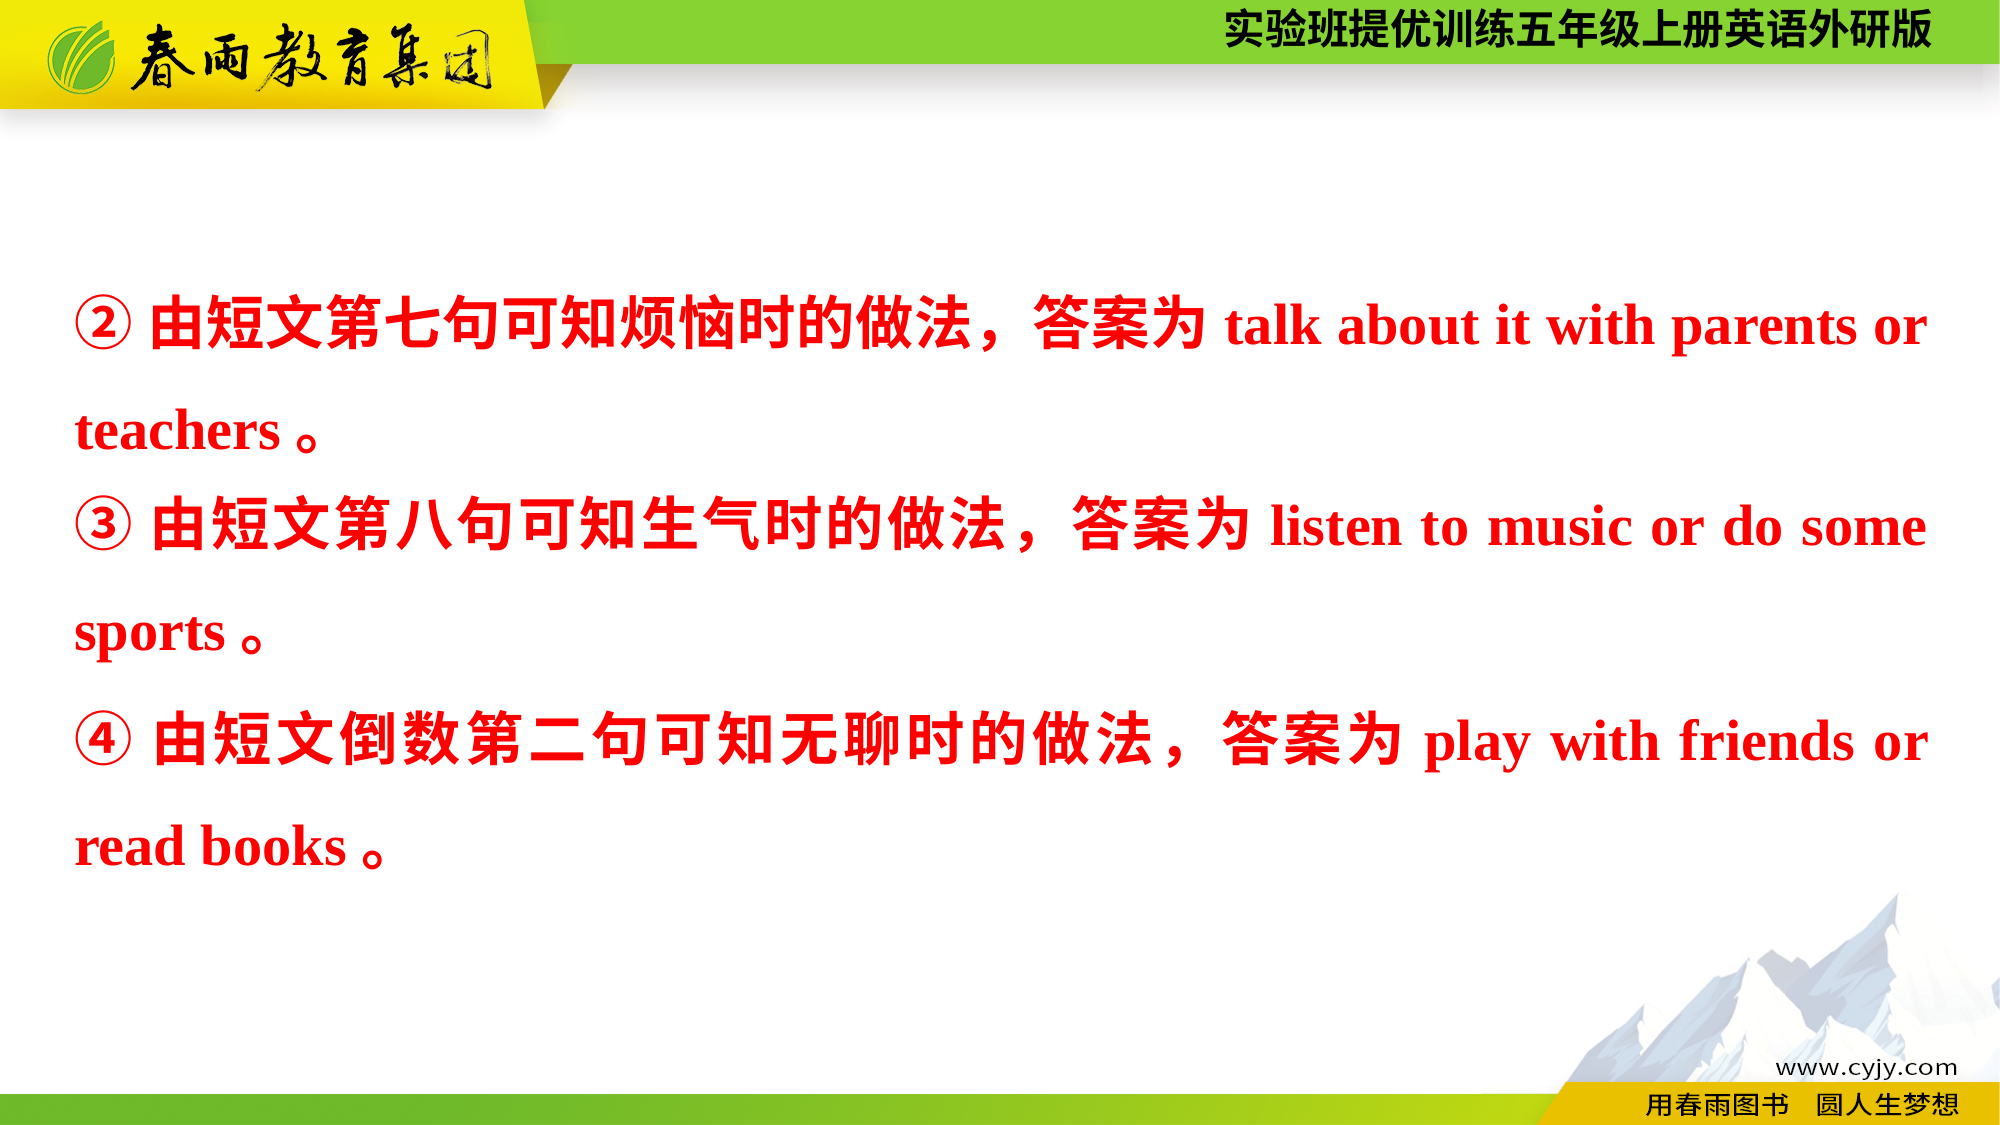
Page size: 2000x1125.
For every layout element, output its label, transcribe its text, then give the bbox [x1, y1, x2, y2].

list ②由短文第七句可知烦恼时的做法，答案为talk about it with parents or teachers。 [59, 243, 1944, 444]
text_box ④由短文倒数第二句可知无聊时的做法，答案为play with friends or read books。 [59, 660, 1944, 885]
picture [0, 0, 2000, 1125]
text_box ③由短文第八句可知生气时的做法，答案为listen to music or do some sports。 [59, 444, 1944, 660]
